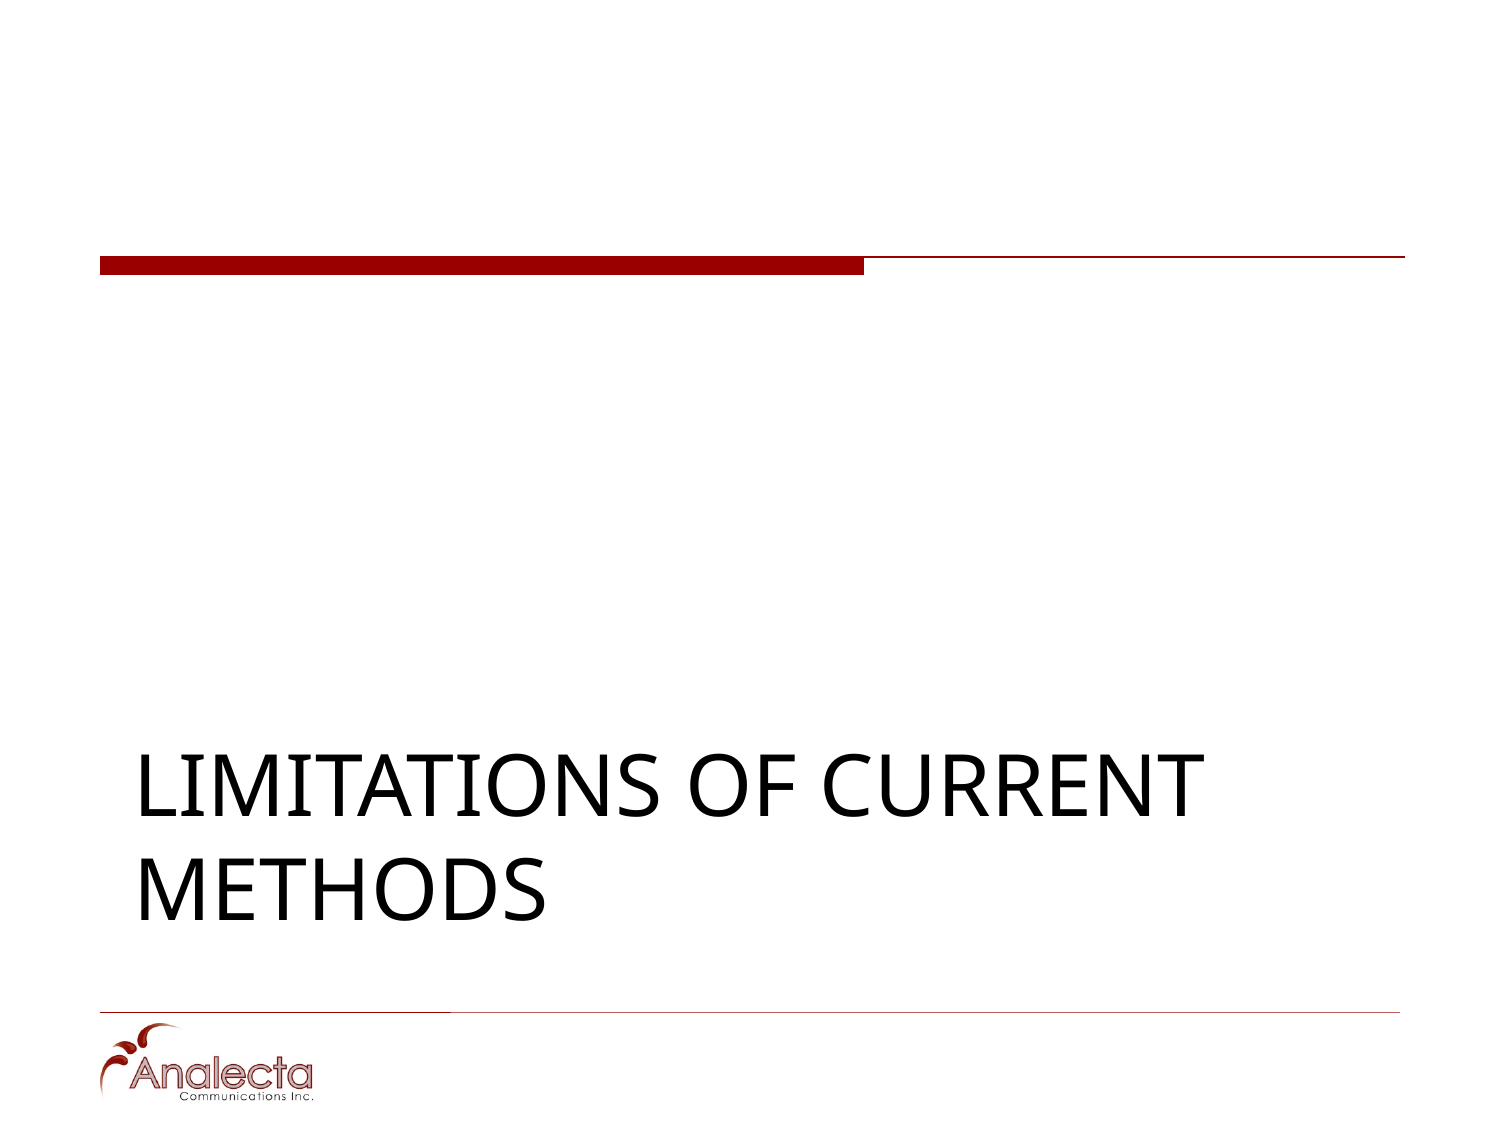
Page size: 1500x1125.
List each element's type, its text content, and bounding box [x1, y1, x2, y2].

picture [100, 1023, 313, 1101]
title Limitations of current methods [118, 722, 1394, 947]
